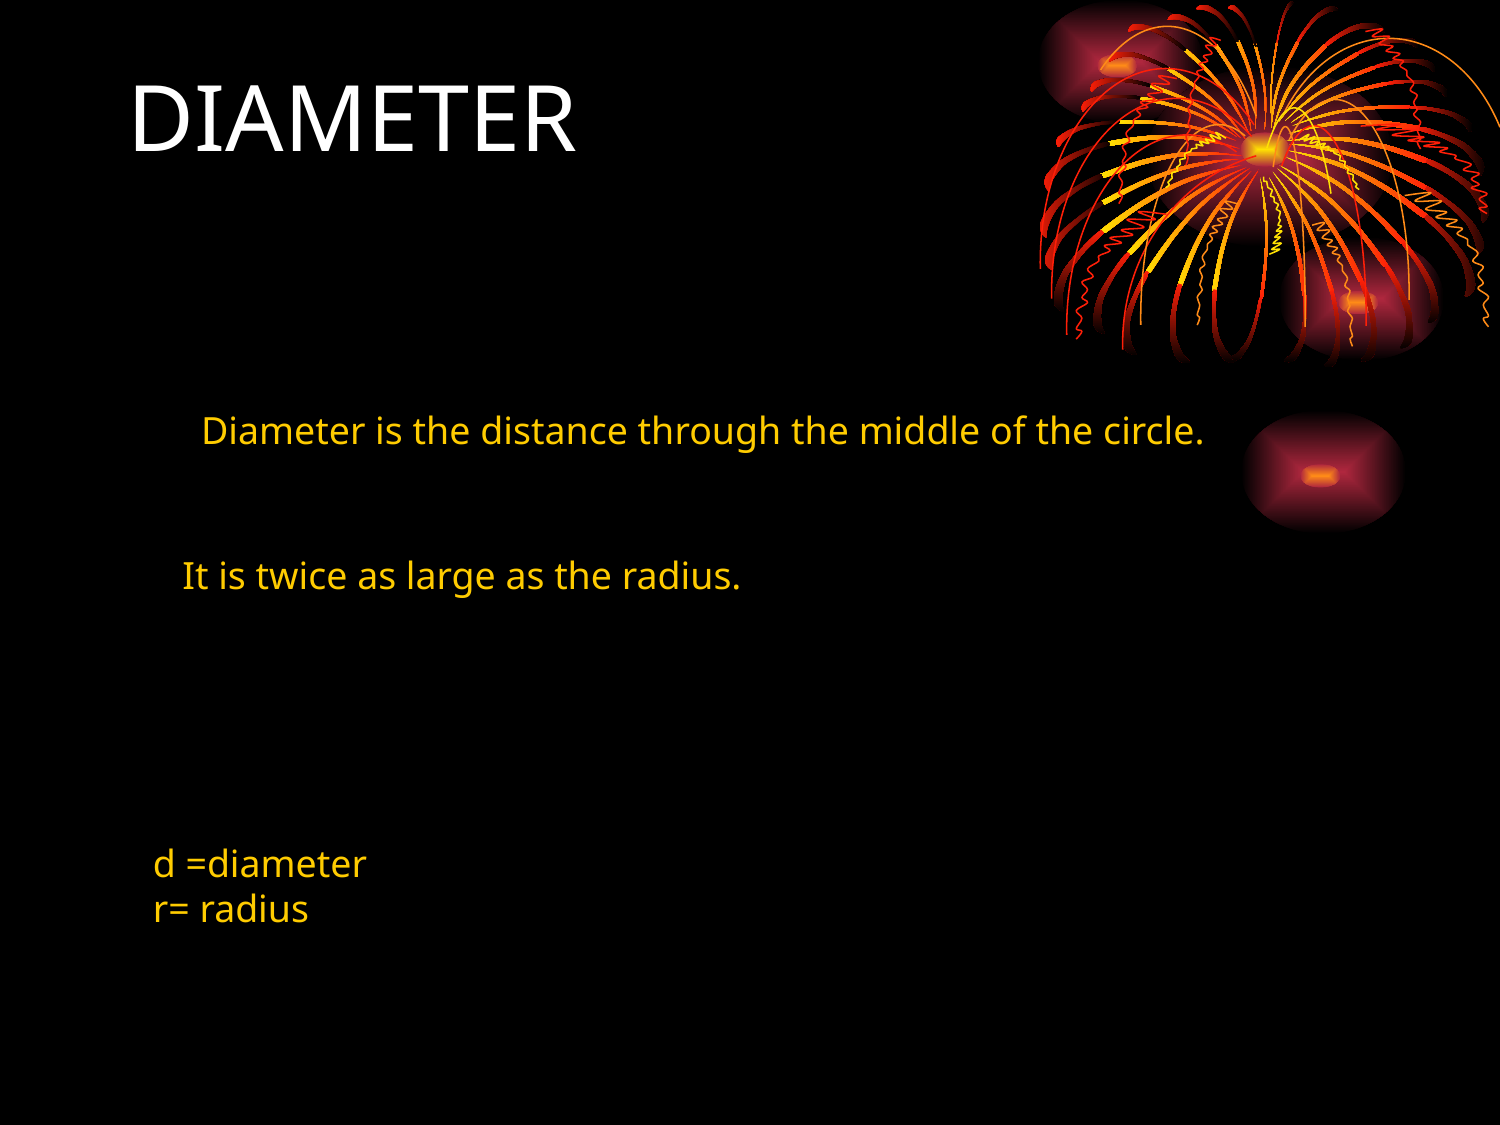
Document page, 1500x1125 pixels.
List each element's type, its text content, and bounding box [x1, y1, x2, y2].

text_box Diameter is the distance through the middle of the circle. [186, 399, 1221, 460]
title DIAMETER [112, 49, 1388, 290]
text_box It is twice as large as the radius. [167, 544, 758, 605]
text_box d =diameter r= radius [138, 832, 383, 937]
list [112, 324, 1388, 1001]
